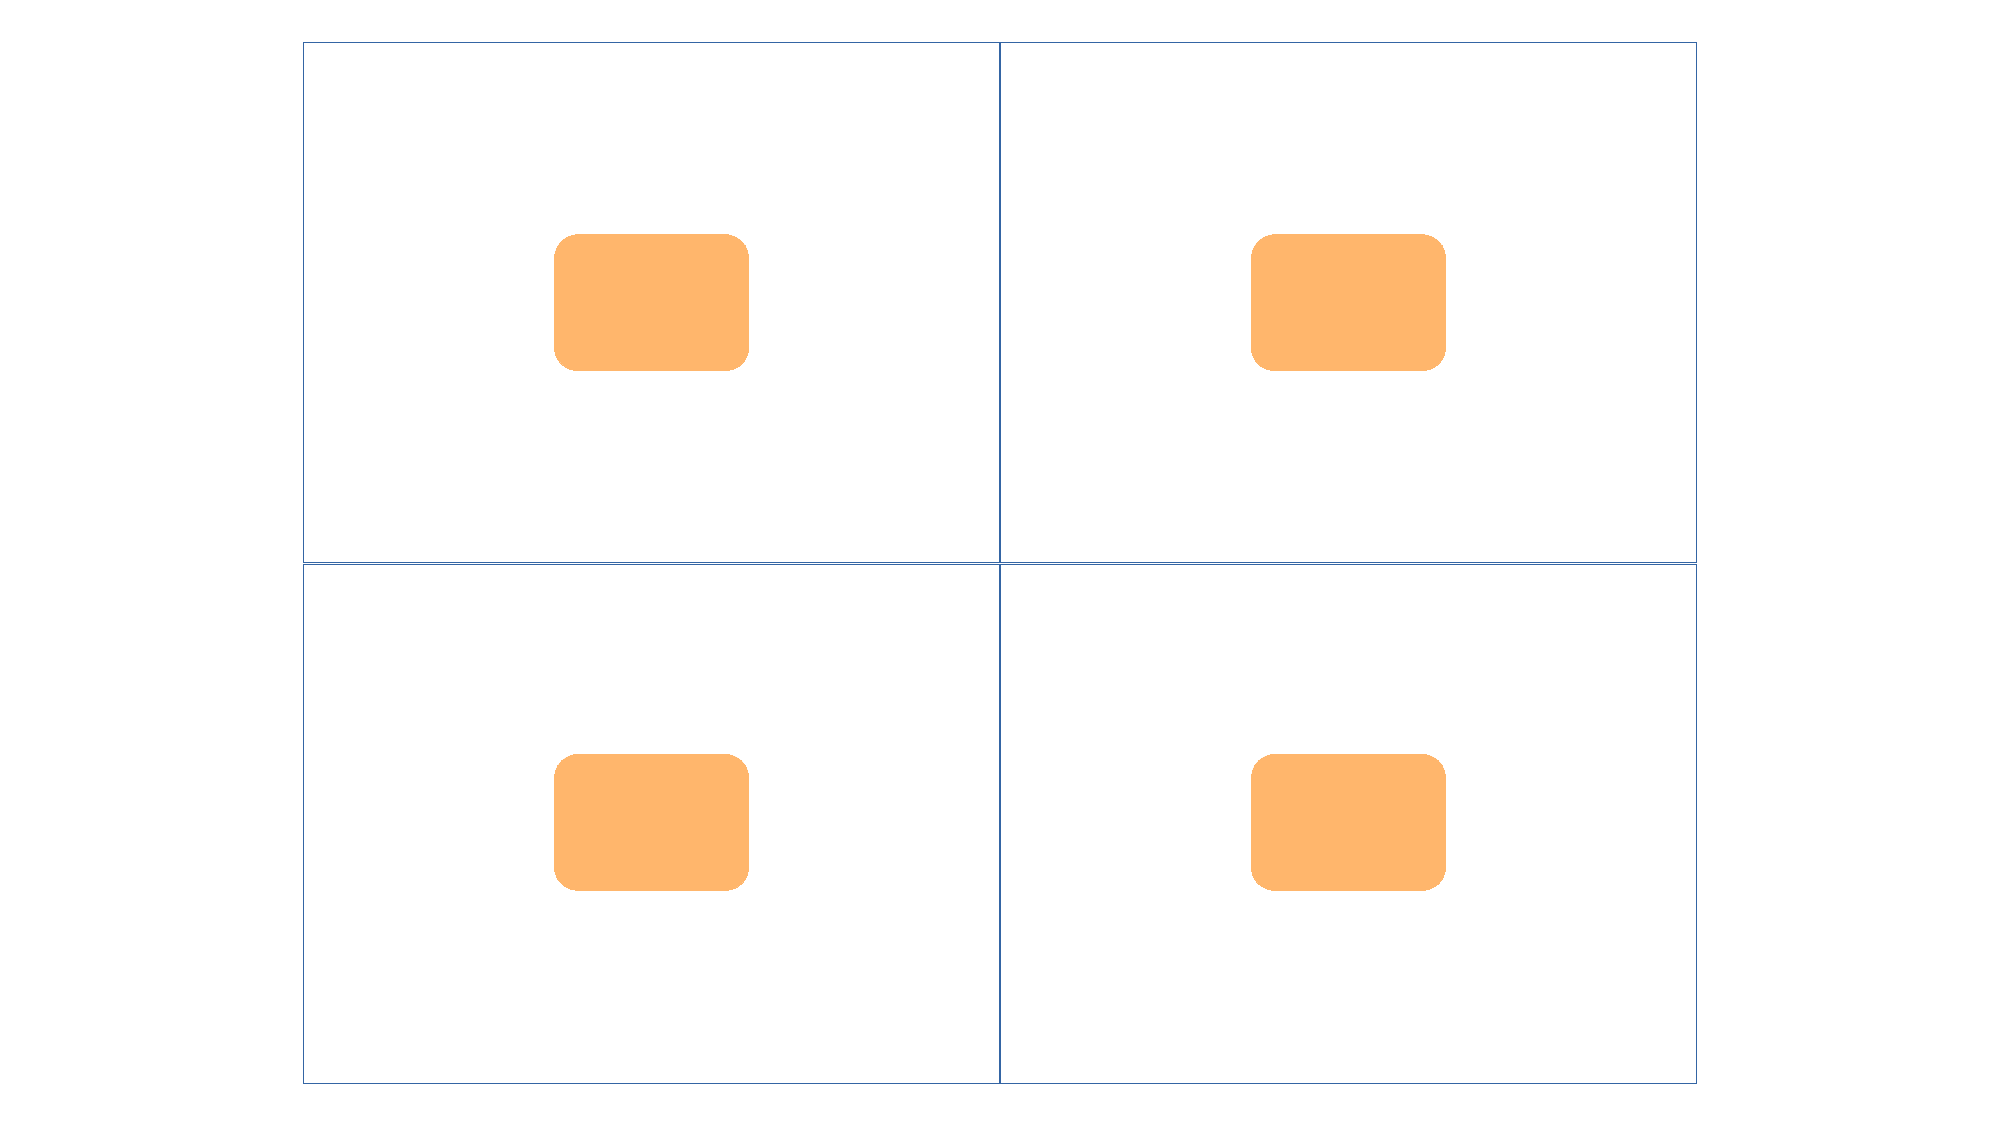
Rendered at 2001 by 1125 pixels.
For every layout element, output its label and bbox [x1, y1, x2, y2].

text_box [1251, 754, 1446, 891]
text_box [554, 754, 749, 891]
text_box [1251, 234, 1446, 371]
text_box [303, 42, 1000, 563]
text_box [1000, 42, 1697, 563]
text_box [1000, 564, 1697, 1084]
text_box [554, 234, 749, 371]
text_box [303, 564, 1000, 1084]
